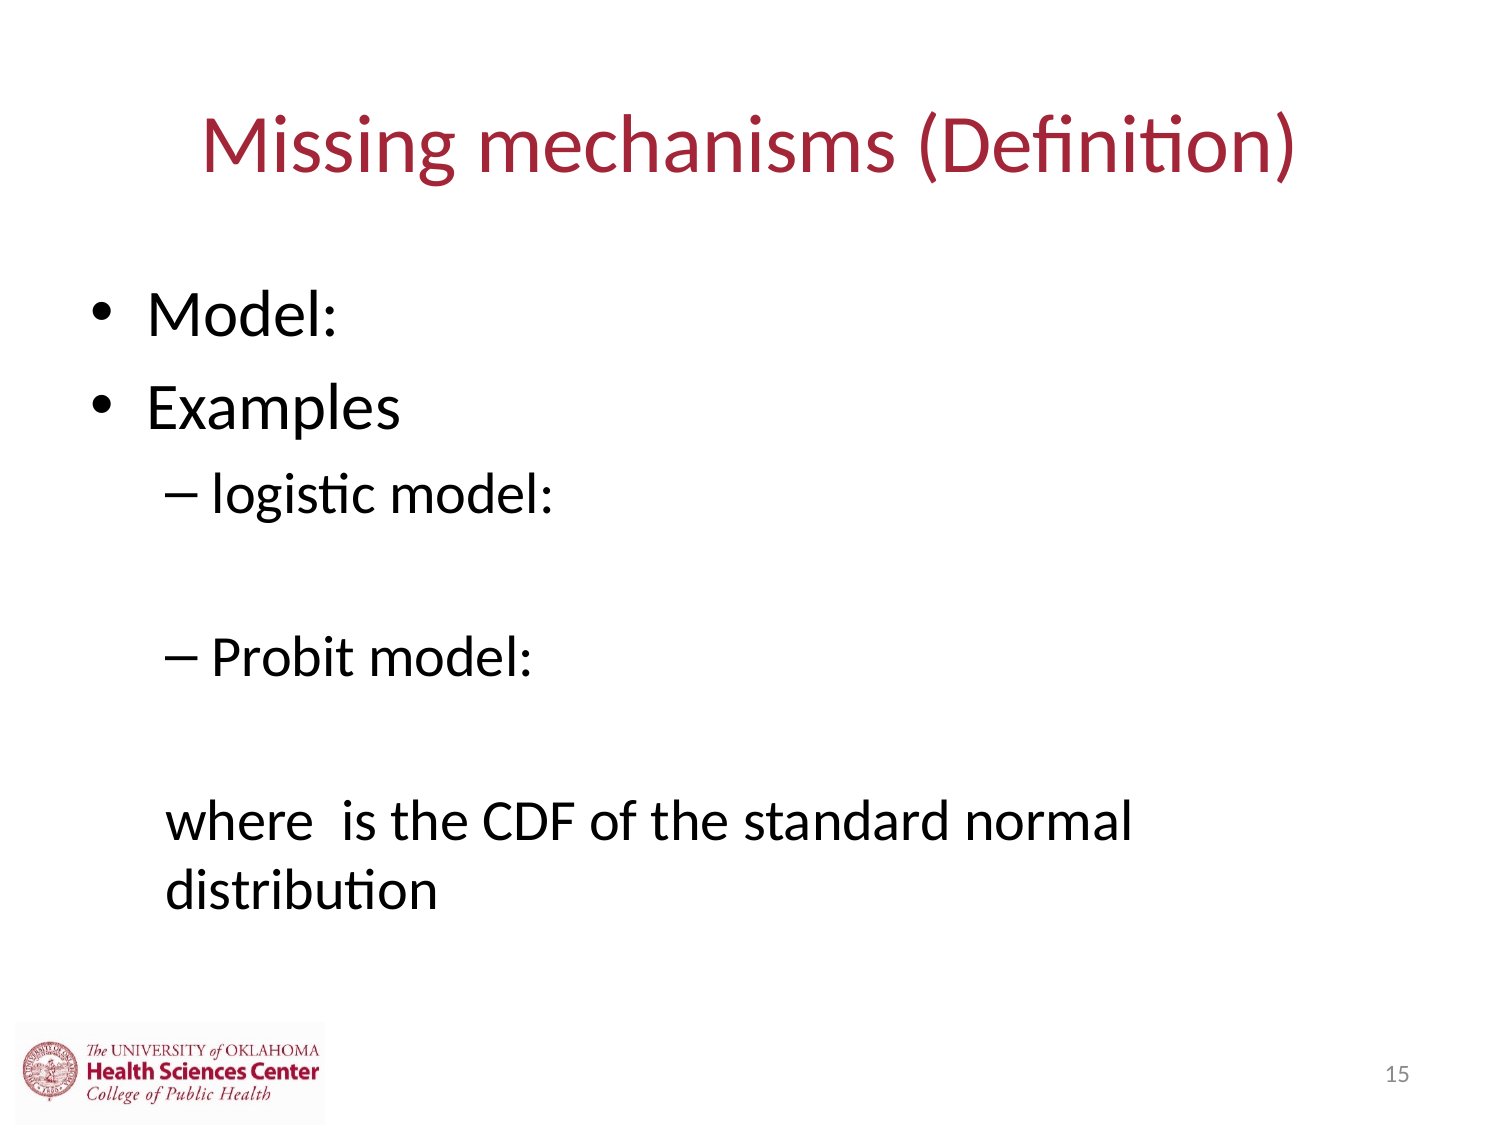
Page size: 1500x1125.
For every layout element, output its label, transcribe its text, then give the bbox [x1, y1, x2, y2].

picture [15, 1022, 325, 1125]
title Missing mechanisms (Definition) [75, 45, 1425, 233]
slide_number 15 [1074, 1042, 1425, 1103]
